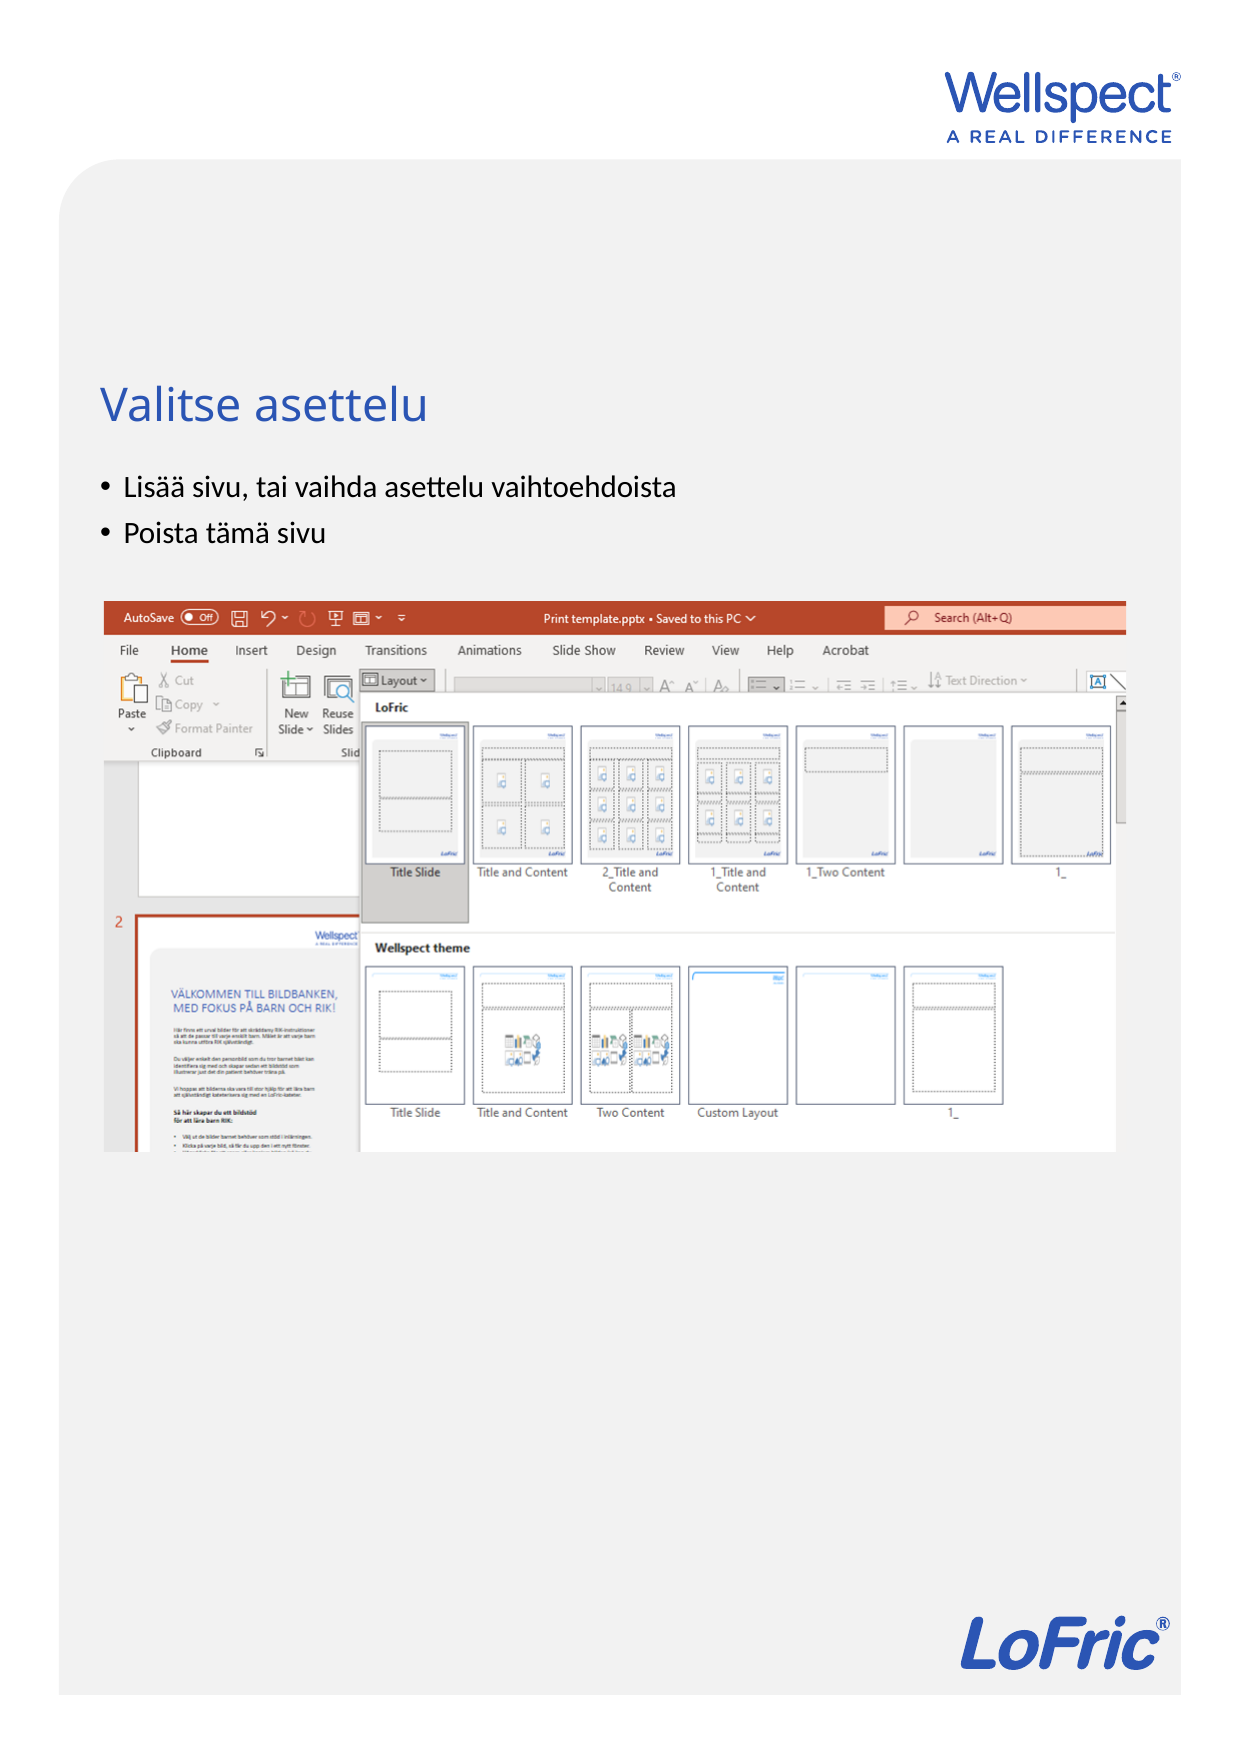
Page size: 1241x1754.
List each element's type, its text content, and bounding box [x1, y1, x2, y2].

picture [103, 601, 1127, 1152]
title Valitse asettelu [85, 250, 1155, 463]
list Lisää sivu, tai vaihda asettelu vaihtoehdoista Poista tämä sivu [85, 463, 1155, 622]
